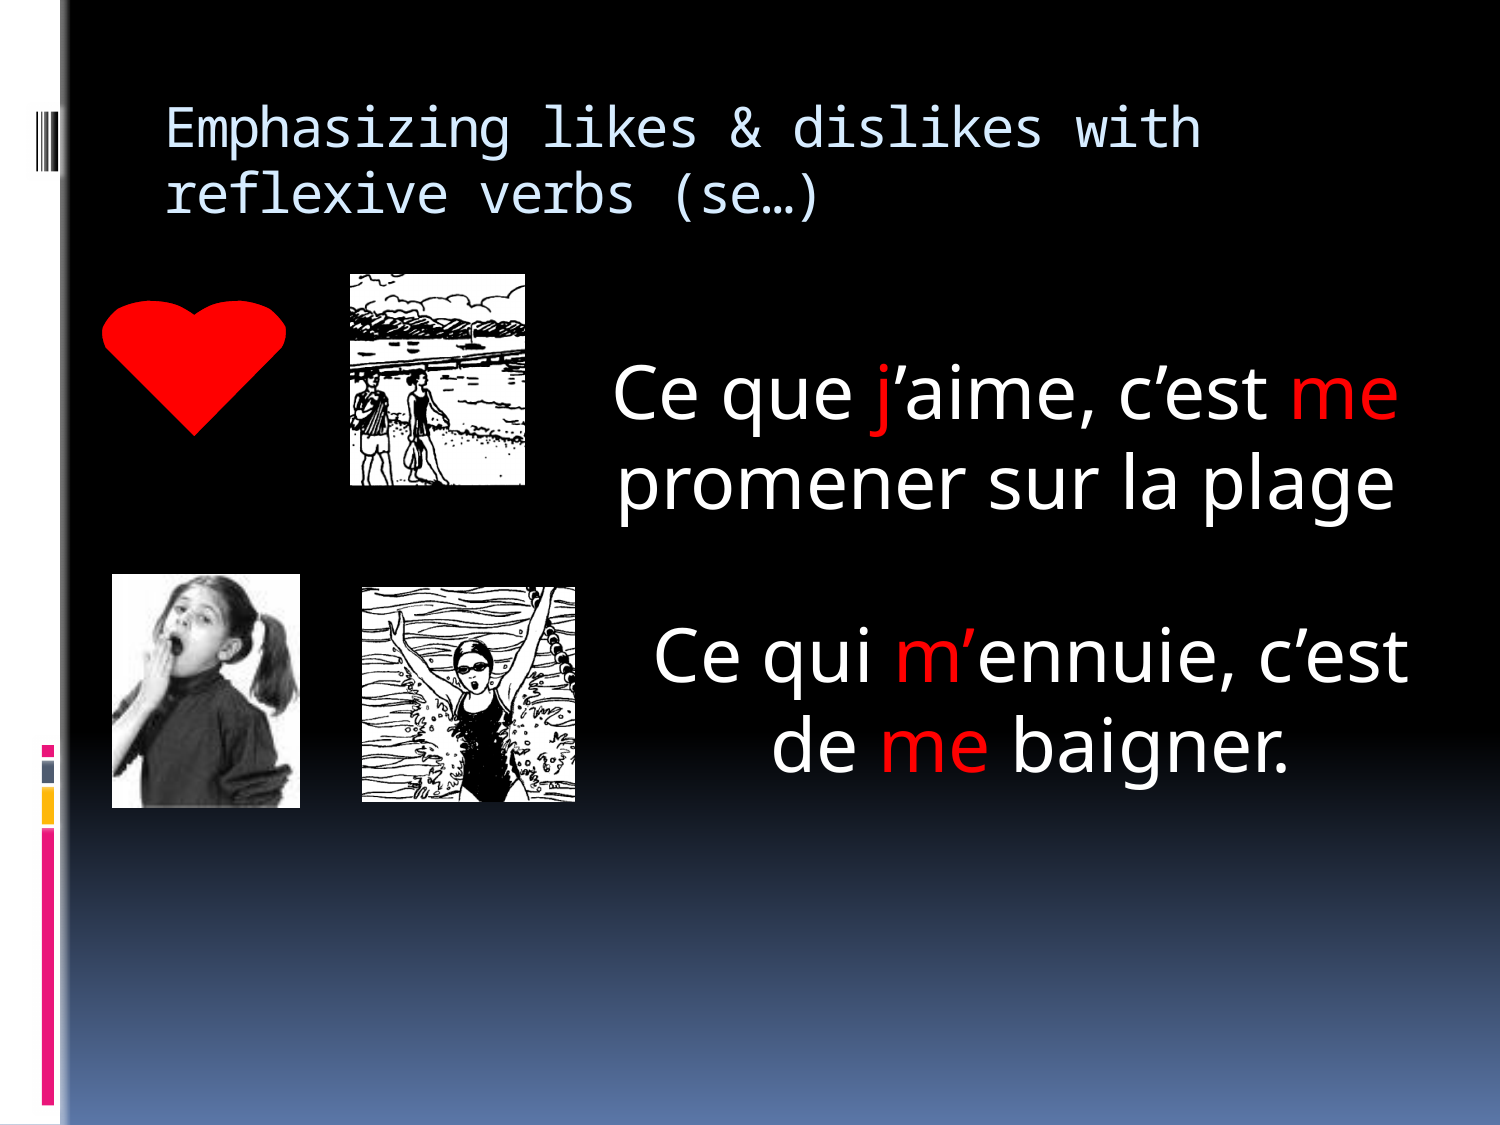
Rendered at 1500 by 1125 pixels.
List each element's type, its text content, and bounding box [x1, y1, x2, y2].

text_box Ce que j’aime, c’est me promener sur la plage [562, 337, 1450, 533]
text_box [101, 299, 287, 438]
picture [361, 587, 576, 803]
picture [349, 274, 526, 487]
title Emphasizing likes & dislikes with reflexive verbs (se…) [150, 83, 1425, 234]
text_box Ce qui m’ennuie, c’est de me baigner. [587, 599, 1475, 795]
picture [112, 574, 301, 809]
